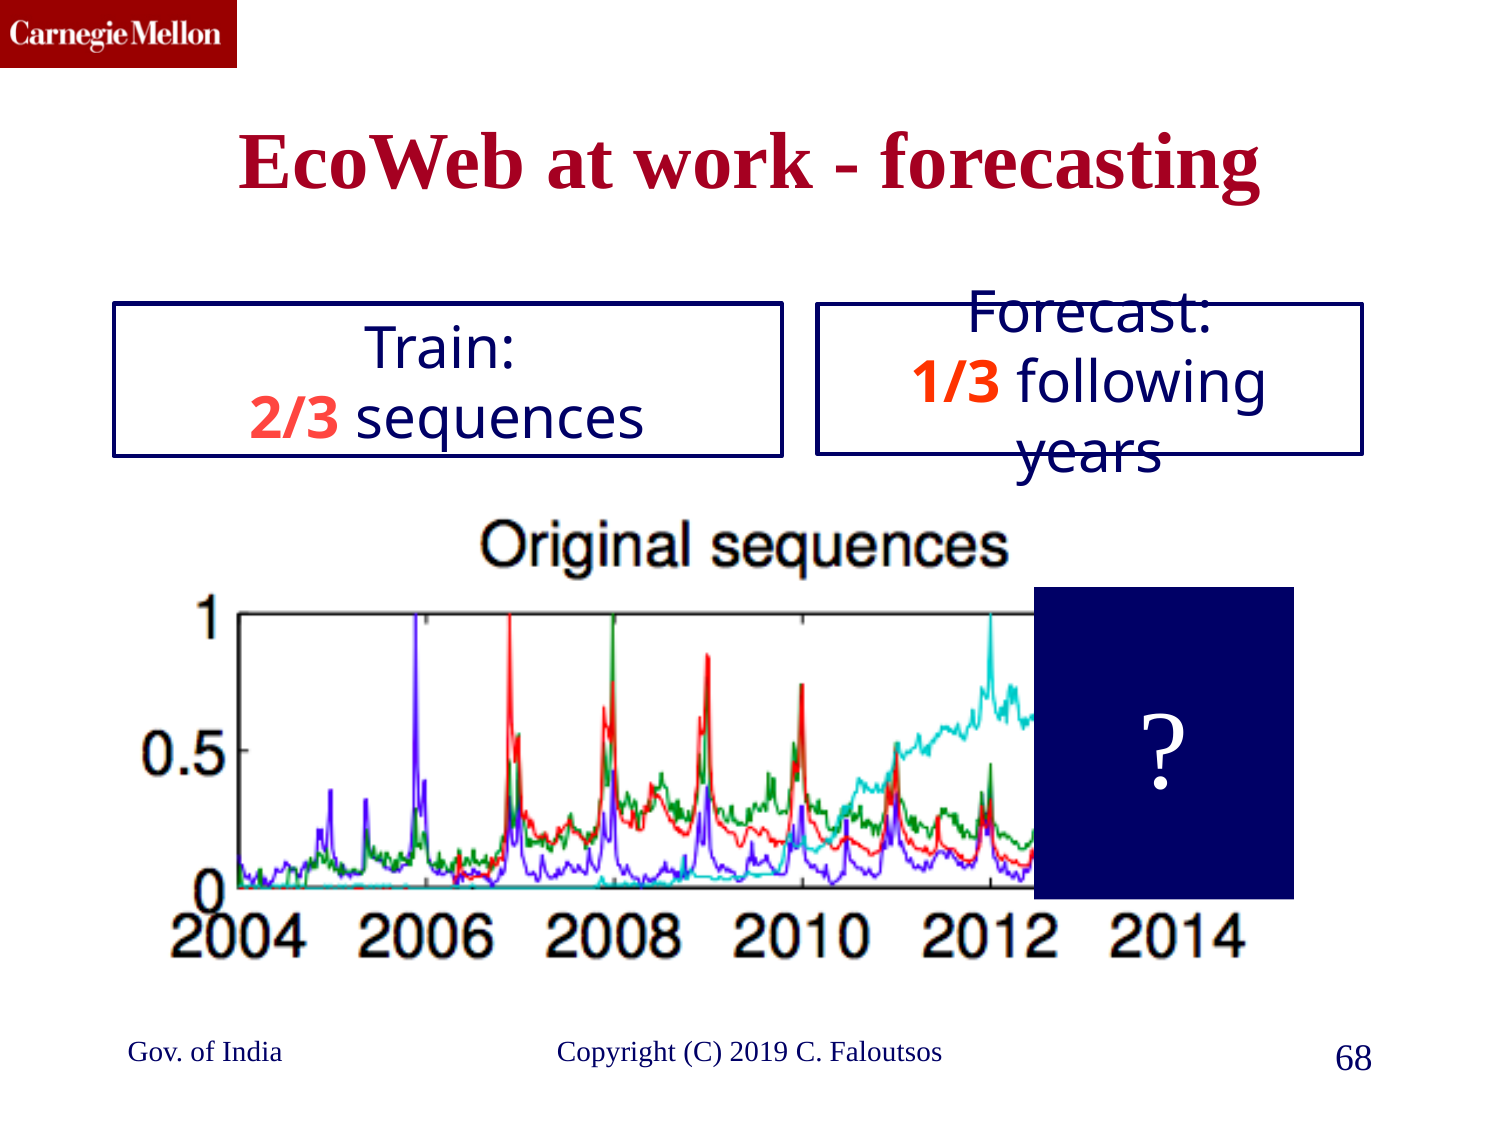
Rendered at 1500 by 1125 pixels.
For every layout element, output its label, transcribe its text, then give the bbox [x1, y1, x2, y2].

footer Copyright (C) 2019 C. Faloutsos [512, 1024, 988, 1101]
title EcoWeb at work - forecasting [112, 99, 1388, 187]
slide_number 68 [1074, 1024, 1388, 1101]
list [41, 187, 1480, 1034]
slide_number Gov. of India [112, 1024, 426, 1101]
text_box Forecast: 1/3 following years [815, 302, 1364, 456]
picture [0, 0, 237, 68]
picture [113, 498, 1295, 999]
text_box Train: 2/3 sequences [112, 301, 784, 458]
